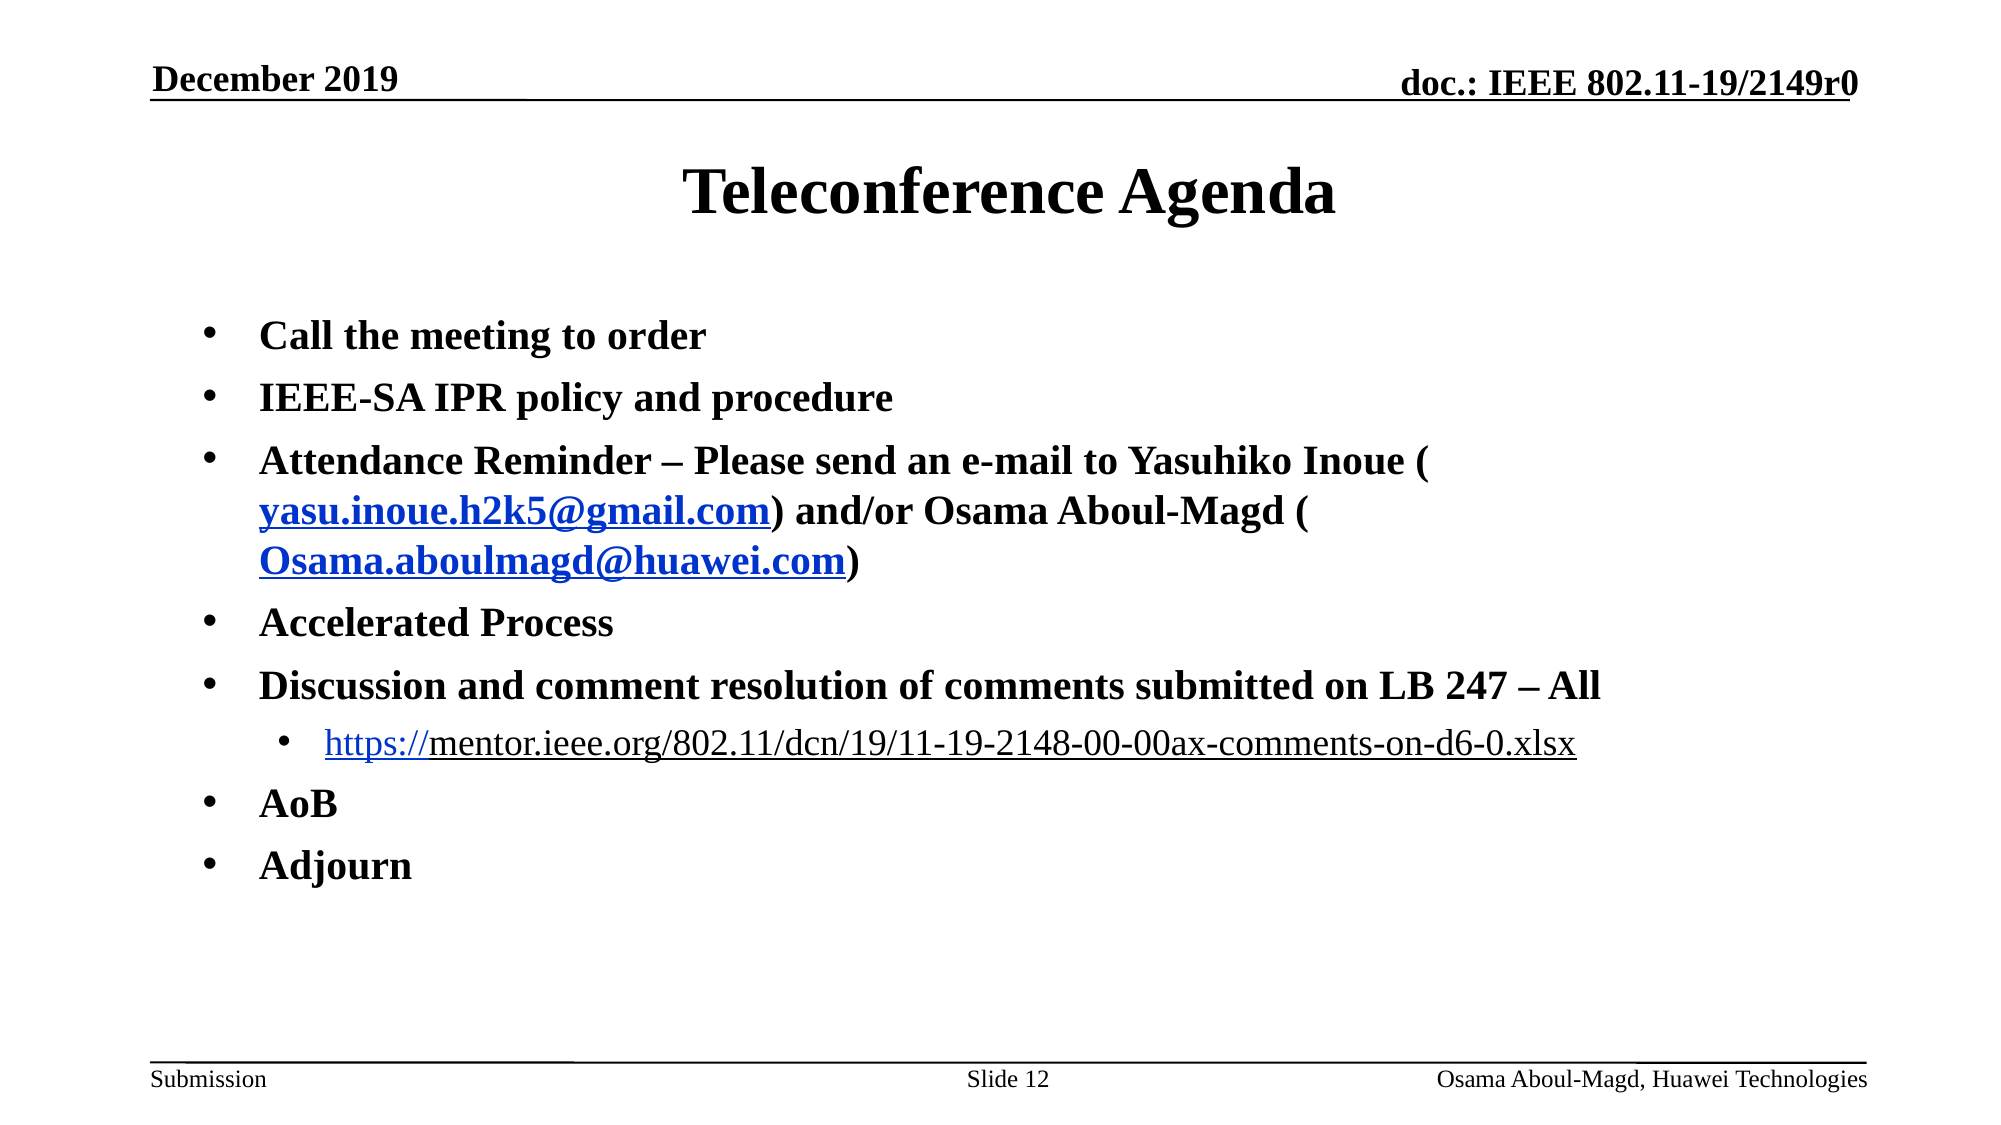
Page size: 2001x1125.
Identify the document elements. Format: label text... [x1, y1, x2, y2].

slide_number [152, 54, 563, 100]
title Teleconference Agenda [240, 99, 1797, 275]
list Call the meeting to order IEEE-SA IPR policy and procedure Attendance Reminder – Please send an e-mail to Yasuhiko Inoue (yasu.inoue.h2k5@gmail.com) and/or Osama Aboul-Magd (Osama.aboulmagd@huawei.com) Accelerated Process Discussion and comment resolution of comments submitted on LB 247 – All https://mentor.ieee.org/802.11/dcn/19/11-19-2148-00-00ax-comments-on-d6-0.xlsx AoB Adjourn [187, 299, 1851, 975]
slide_number Slide 12 [950, 1061, 1067, 1123]
footer Osama Aboul-Magd, Huawei Technologies [1171, 1061, 1869, 1093]
